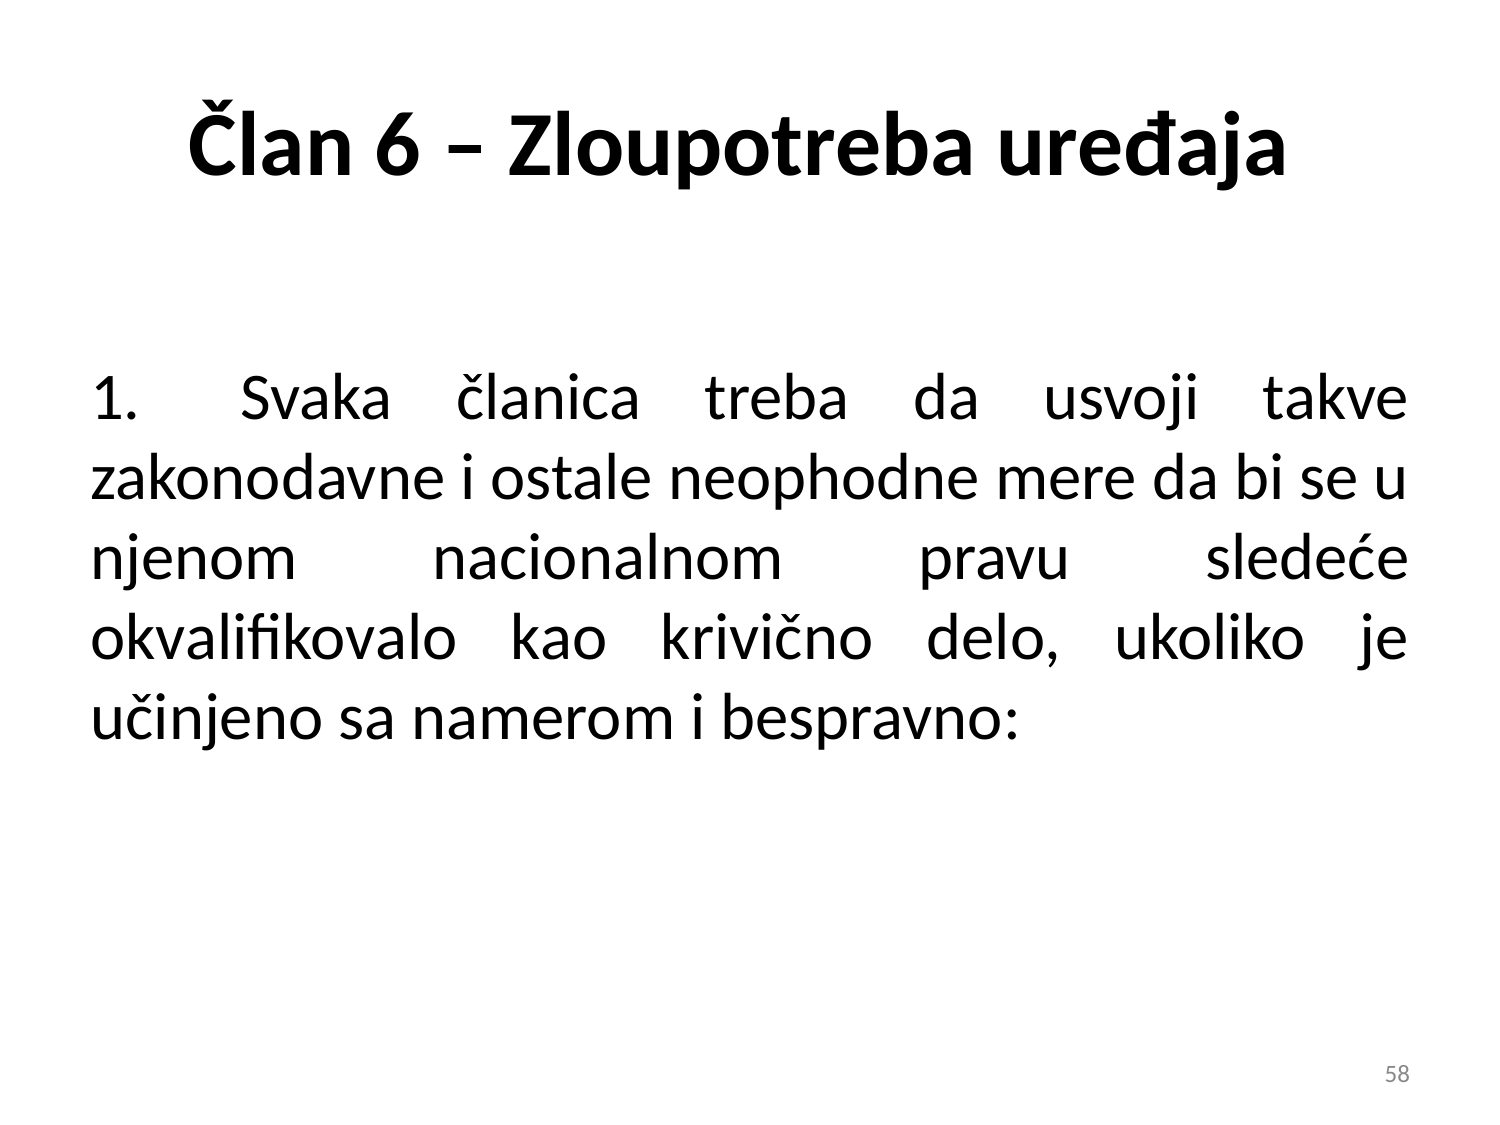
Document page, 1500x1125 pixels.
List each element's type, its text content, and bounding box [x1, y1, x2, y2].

title Član 6 – Zloupotreba uređaja [74, 44, 1426, 233]
list 1. Svaka članica treba da usvoji takve zakonodavne i ostale neophodne mere da bi se u njenom nacionalnom pravu sledeće okvalifikovalo kao krivično delo, ukoliko je učinjeno sa namerom i bespravno: [74, 345, 1426, 829]
slide_number 58 [1074, 1042, 1425, 1103]
